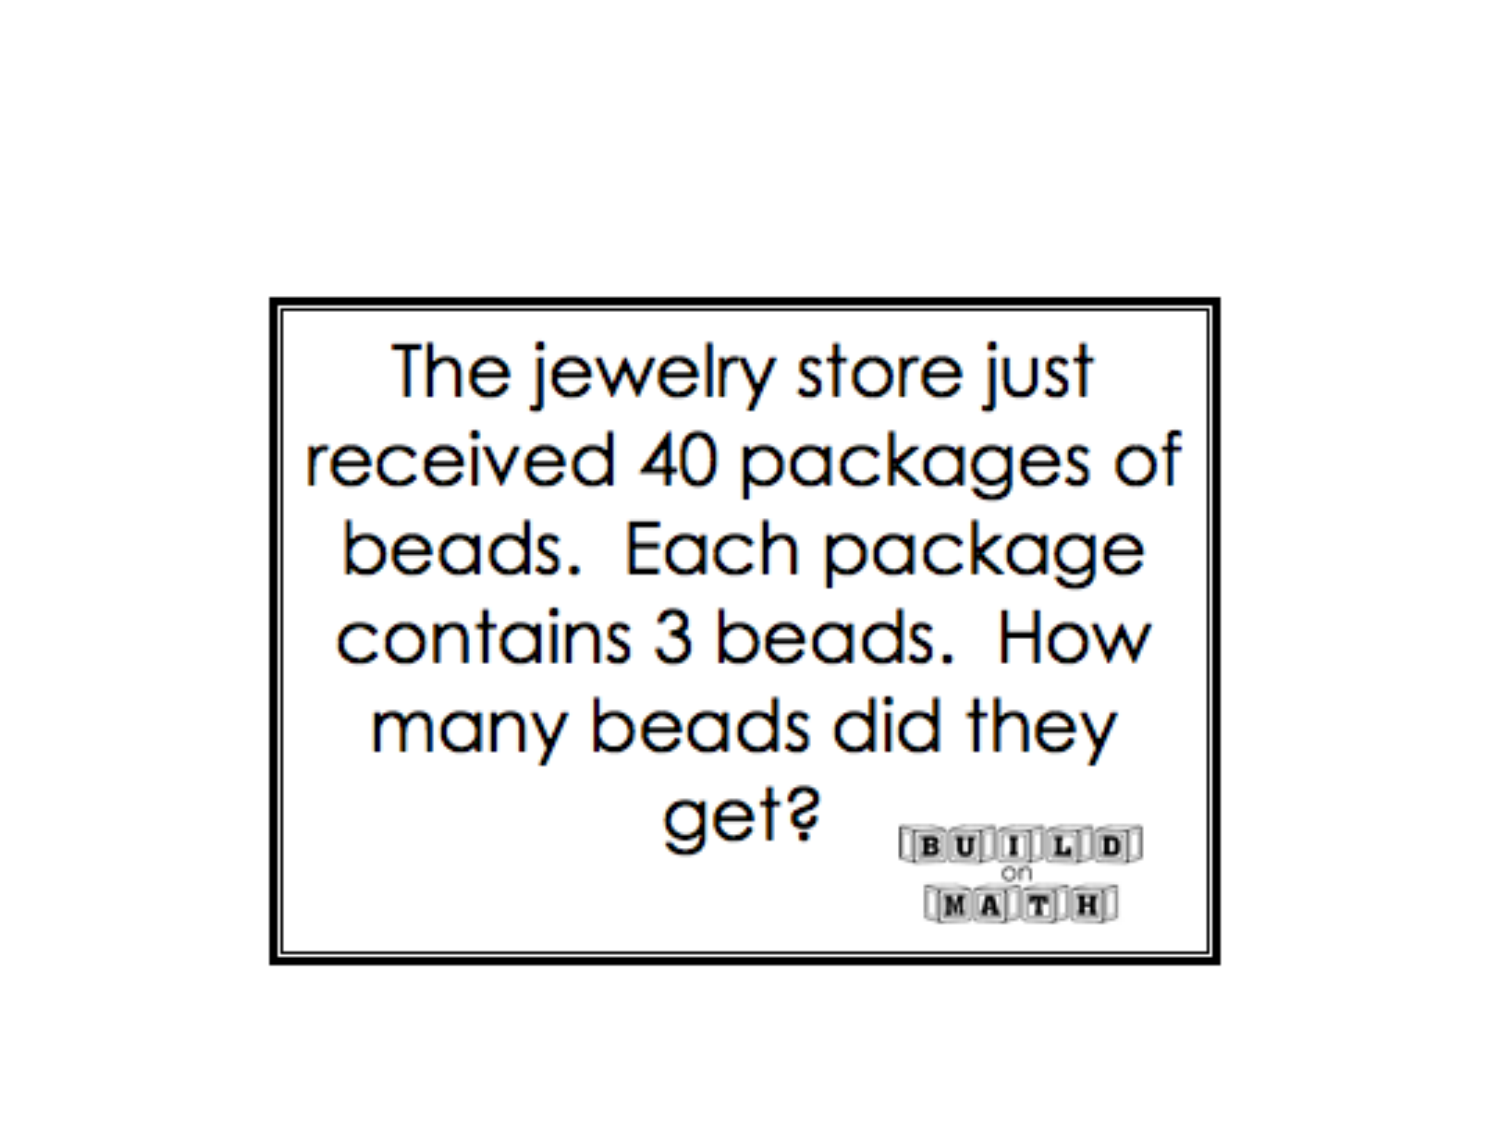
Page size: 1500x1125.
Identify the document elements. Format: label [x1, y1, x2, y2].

list [74, 262, 1426, 1006]
